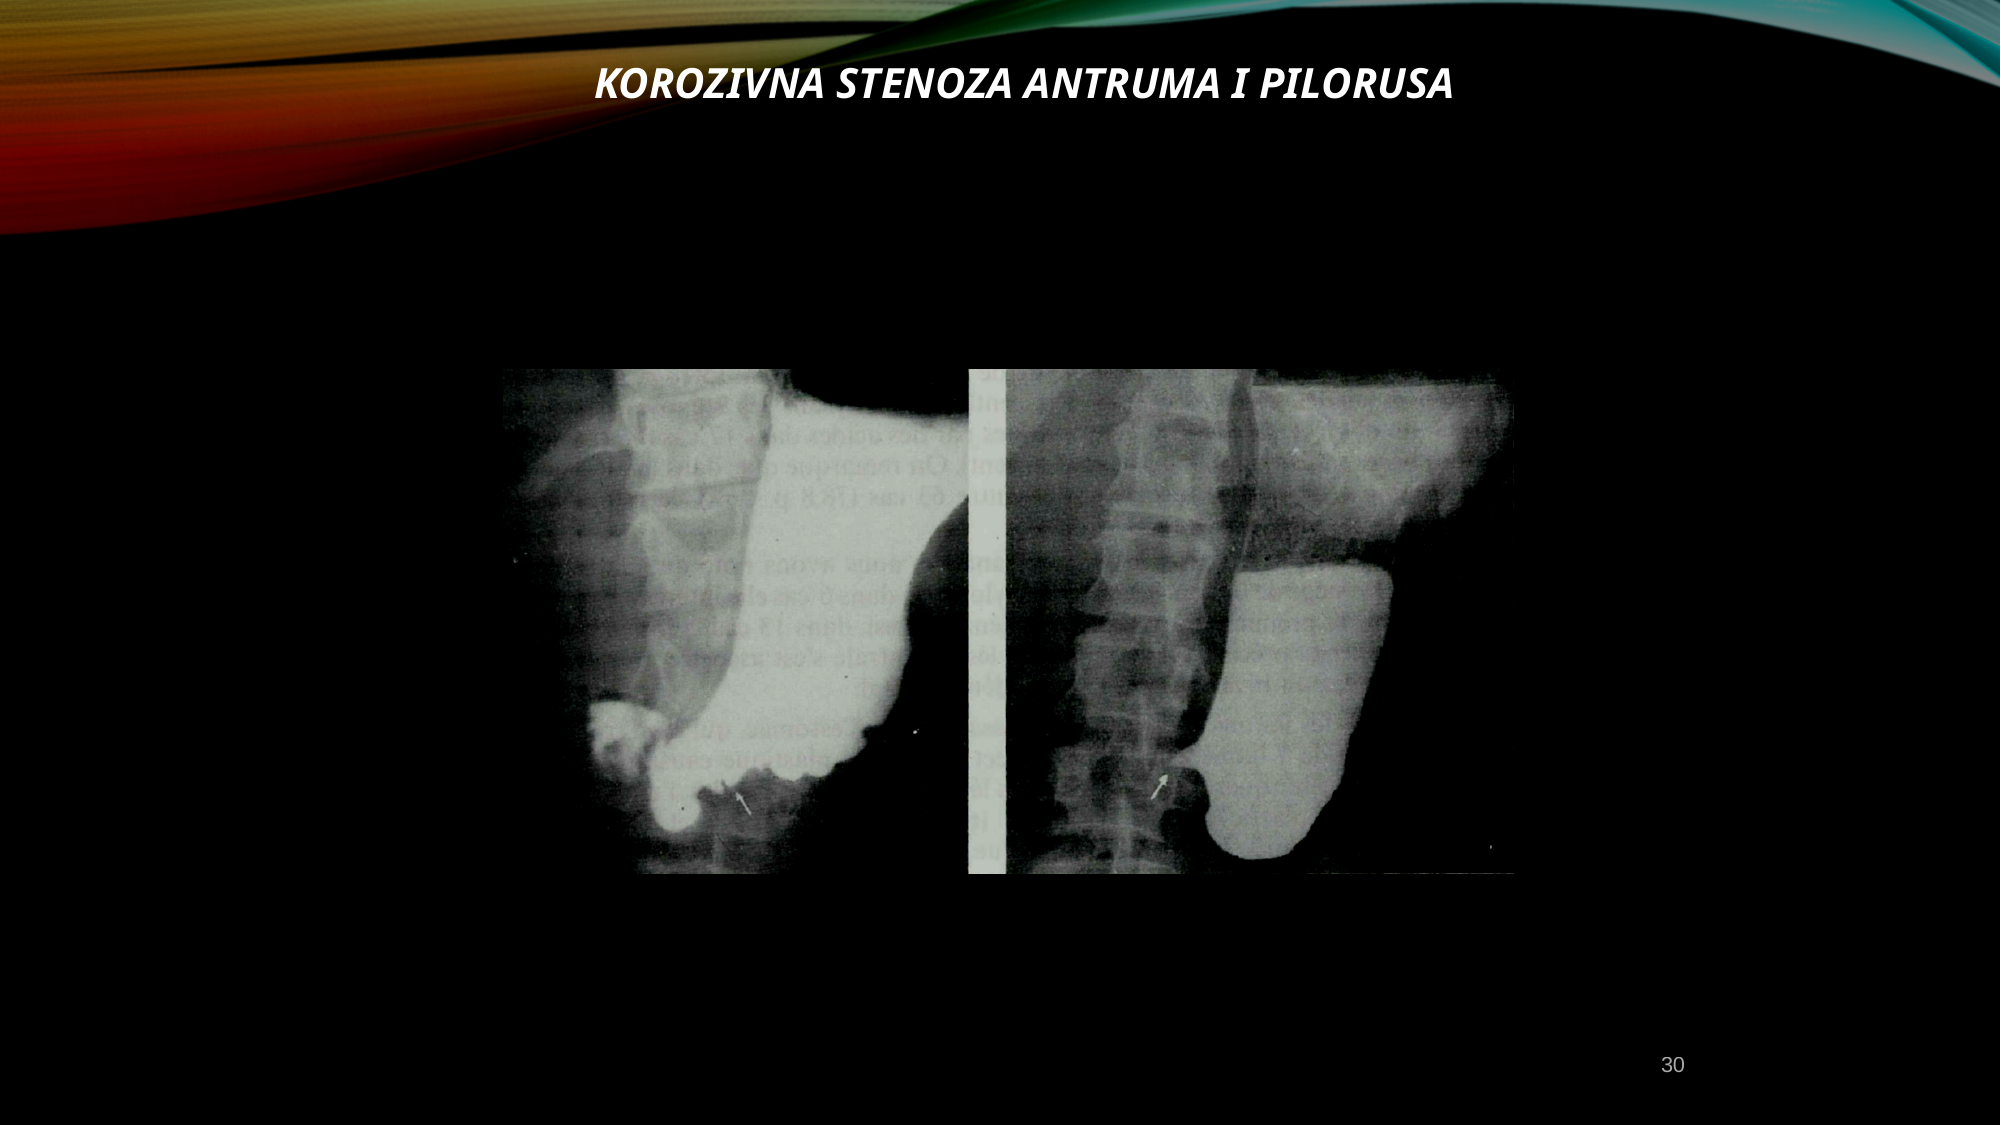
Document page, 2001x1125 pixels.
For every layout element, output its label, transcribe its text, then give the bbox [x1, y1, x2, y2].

title KOROZIVNA STENOZA ANTRUMA I PILORUSA [299, 31, 1750, 143]
picture [0, 0, 2000, 237]
picture [503, 369, 1515, 874]
slide_number 30 [1325, 1024, 1700, 1103]
